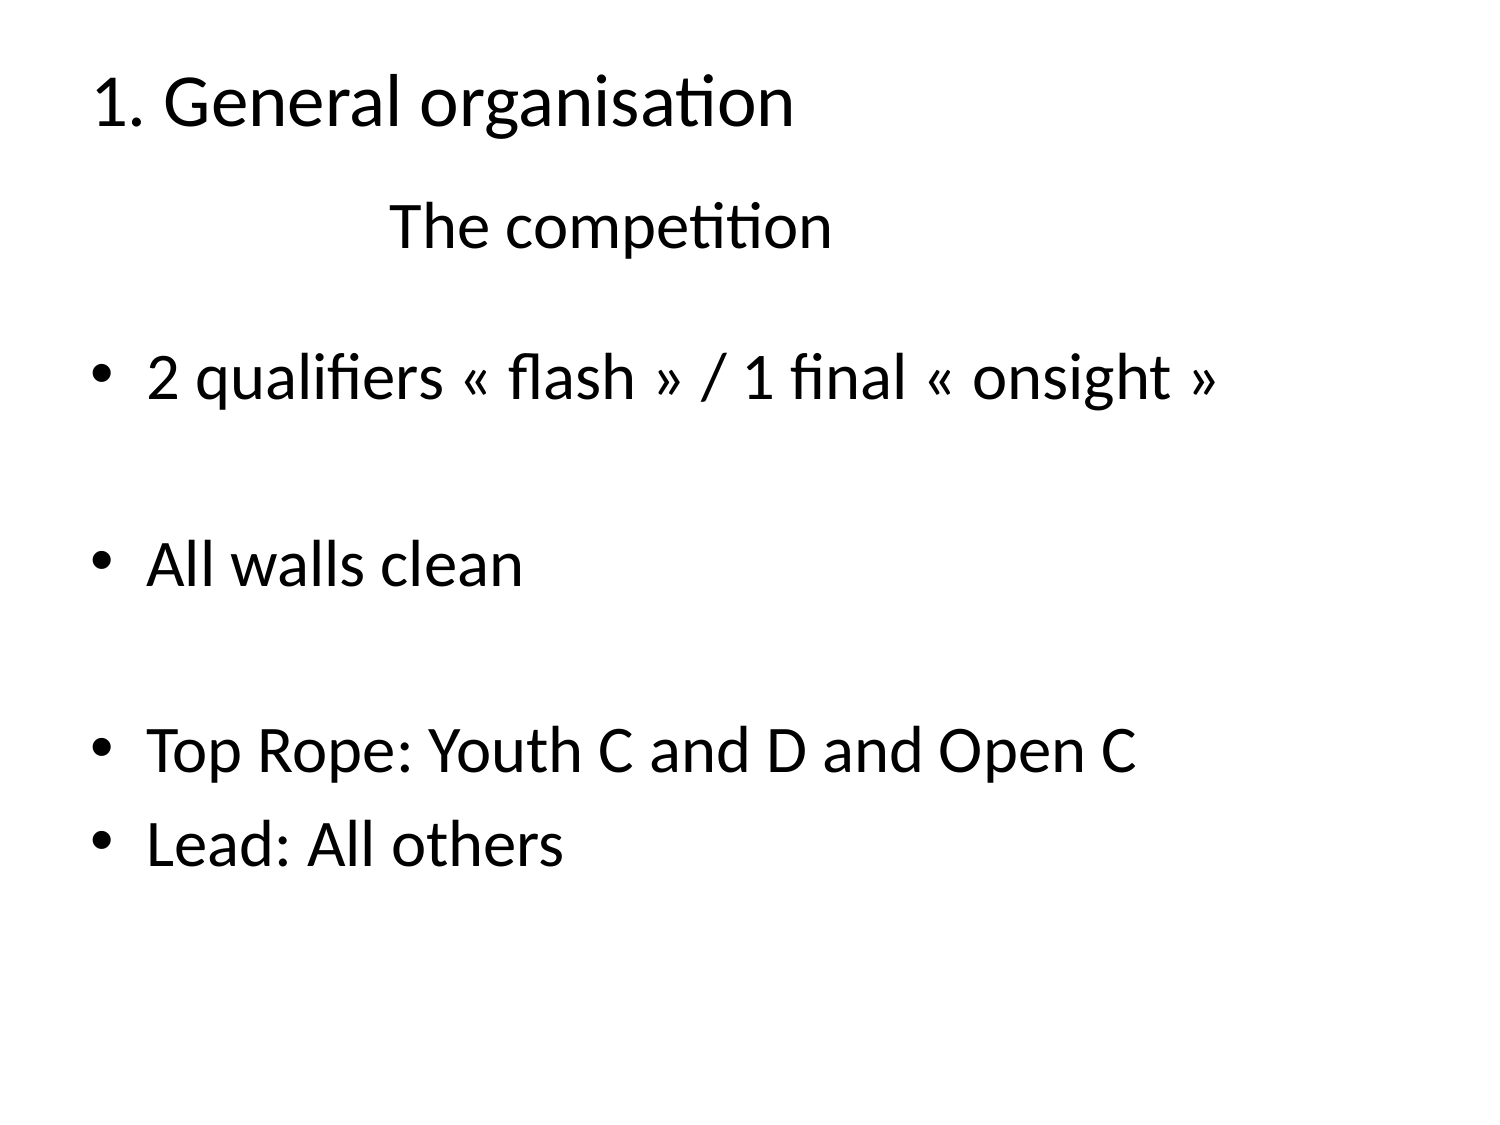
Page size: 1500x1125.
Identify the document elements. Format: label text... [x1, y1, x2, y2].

list 2 qualifiers « flash » / 1 final « onsight » All walls clean Top Rope: Youth C and D and Open C Lead: All others [75, 324, 1288, 975]
title 1. General organisation [75, 2, 1425, 191]
text_box The competition [375, 174, 1175, 270]
